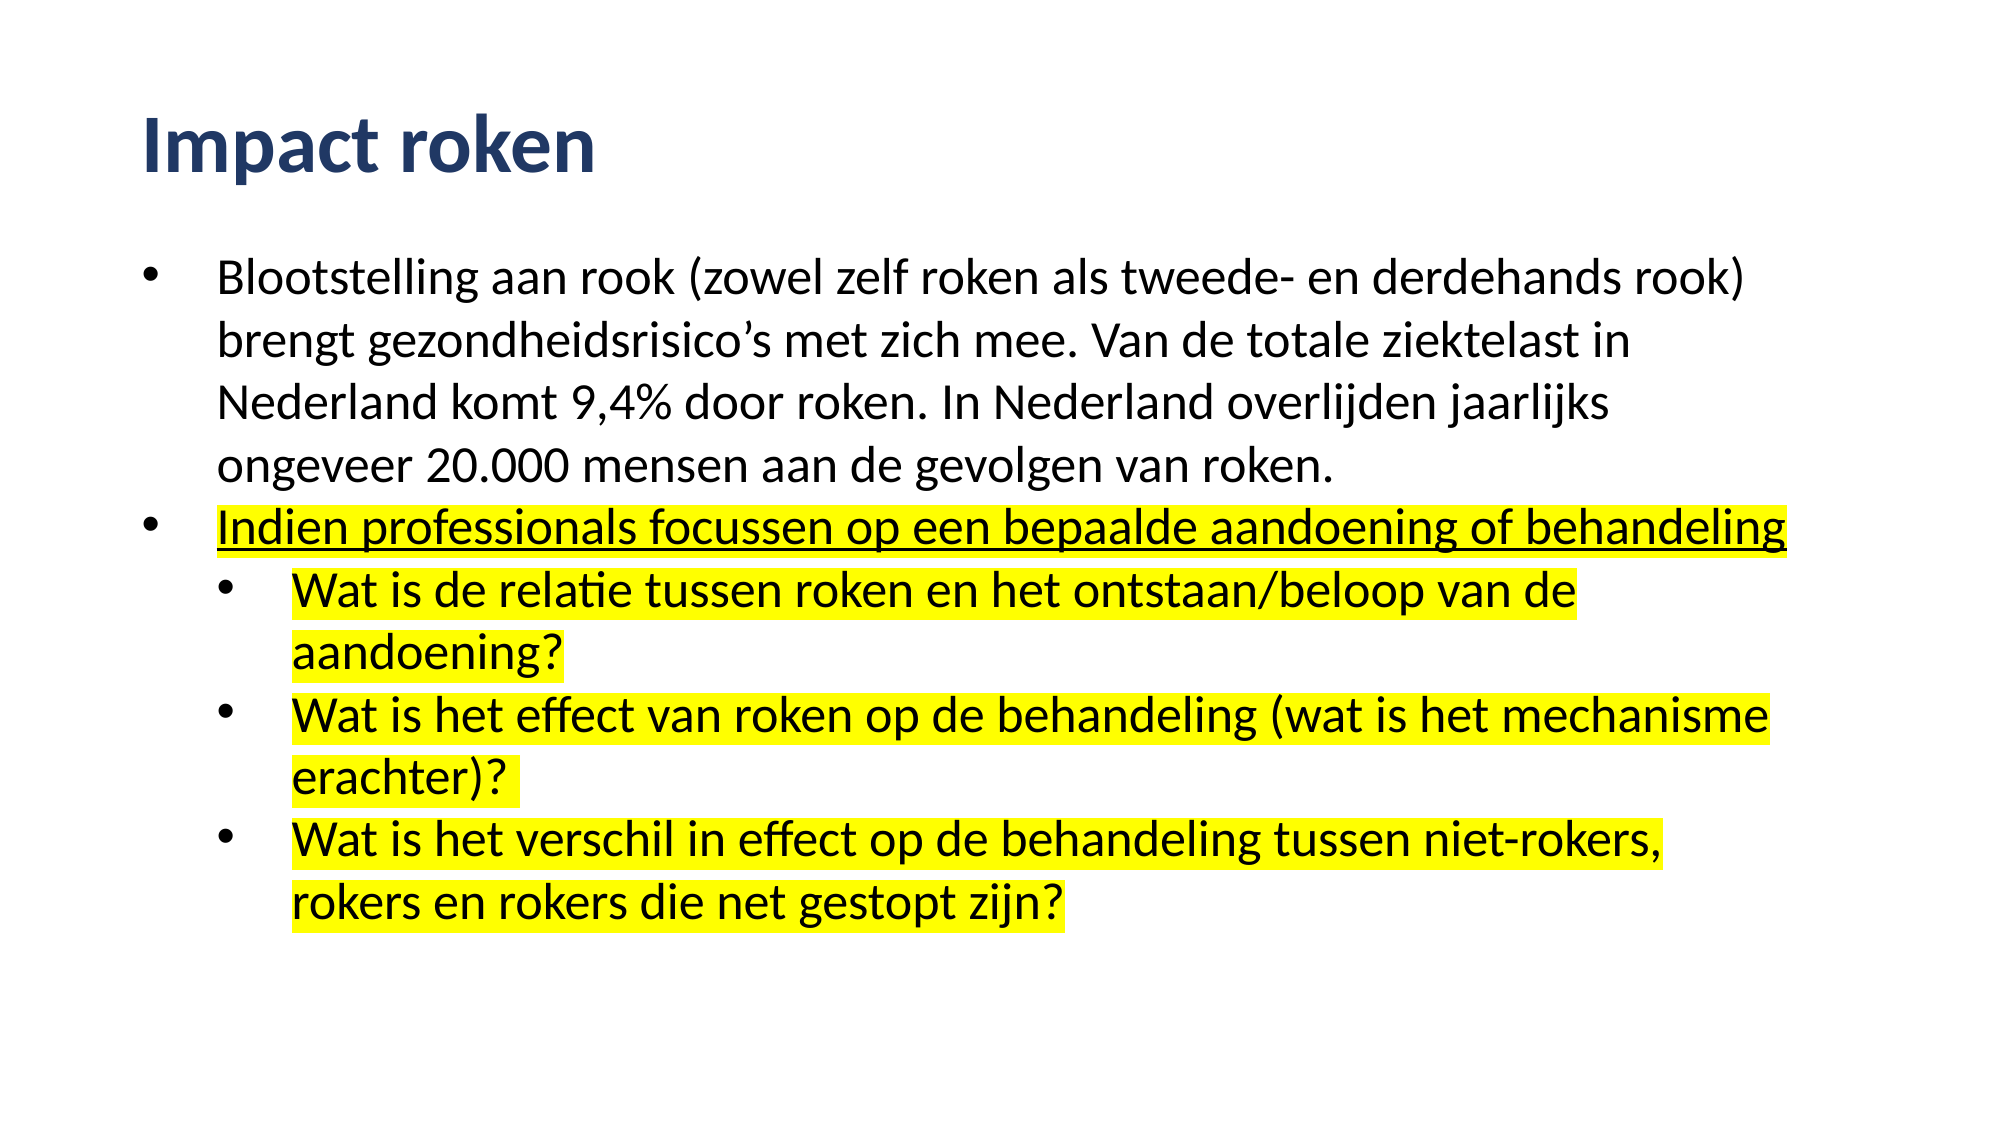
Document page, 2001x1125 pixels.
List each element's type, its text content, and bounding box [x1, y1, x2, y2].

text_box Blootstelling aan rook (zowel zelf roken als tweede- en derdehands rook) brengt gezondheidsrisico’s met zich mee. Van de totale ziektelast in Nederland komt 9,4% door roken. In Nederland overlijden jaarlijks ongeveer 20.000 mensen aan de gevolgen van roken. Indien professionals focussen op een bepaalde aandoening of behandeling Wat is de relatie tussen roken en het ontstaan/beloop van de aandoening? Wat is het effect van roken op de behandeling (wat is het mechanisme erachter)? Wat is het verschil in effect op de behandeling tussen niet-rokers, rokers en rokers die net gestopt zijn? [126, 235, 1820, 1125]
text_box Impact roken [126, 81, 1626, 197]
